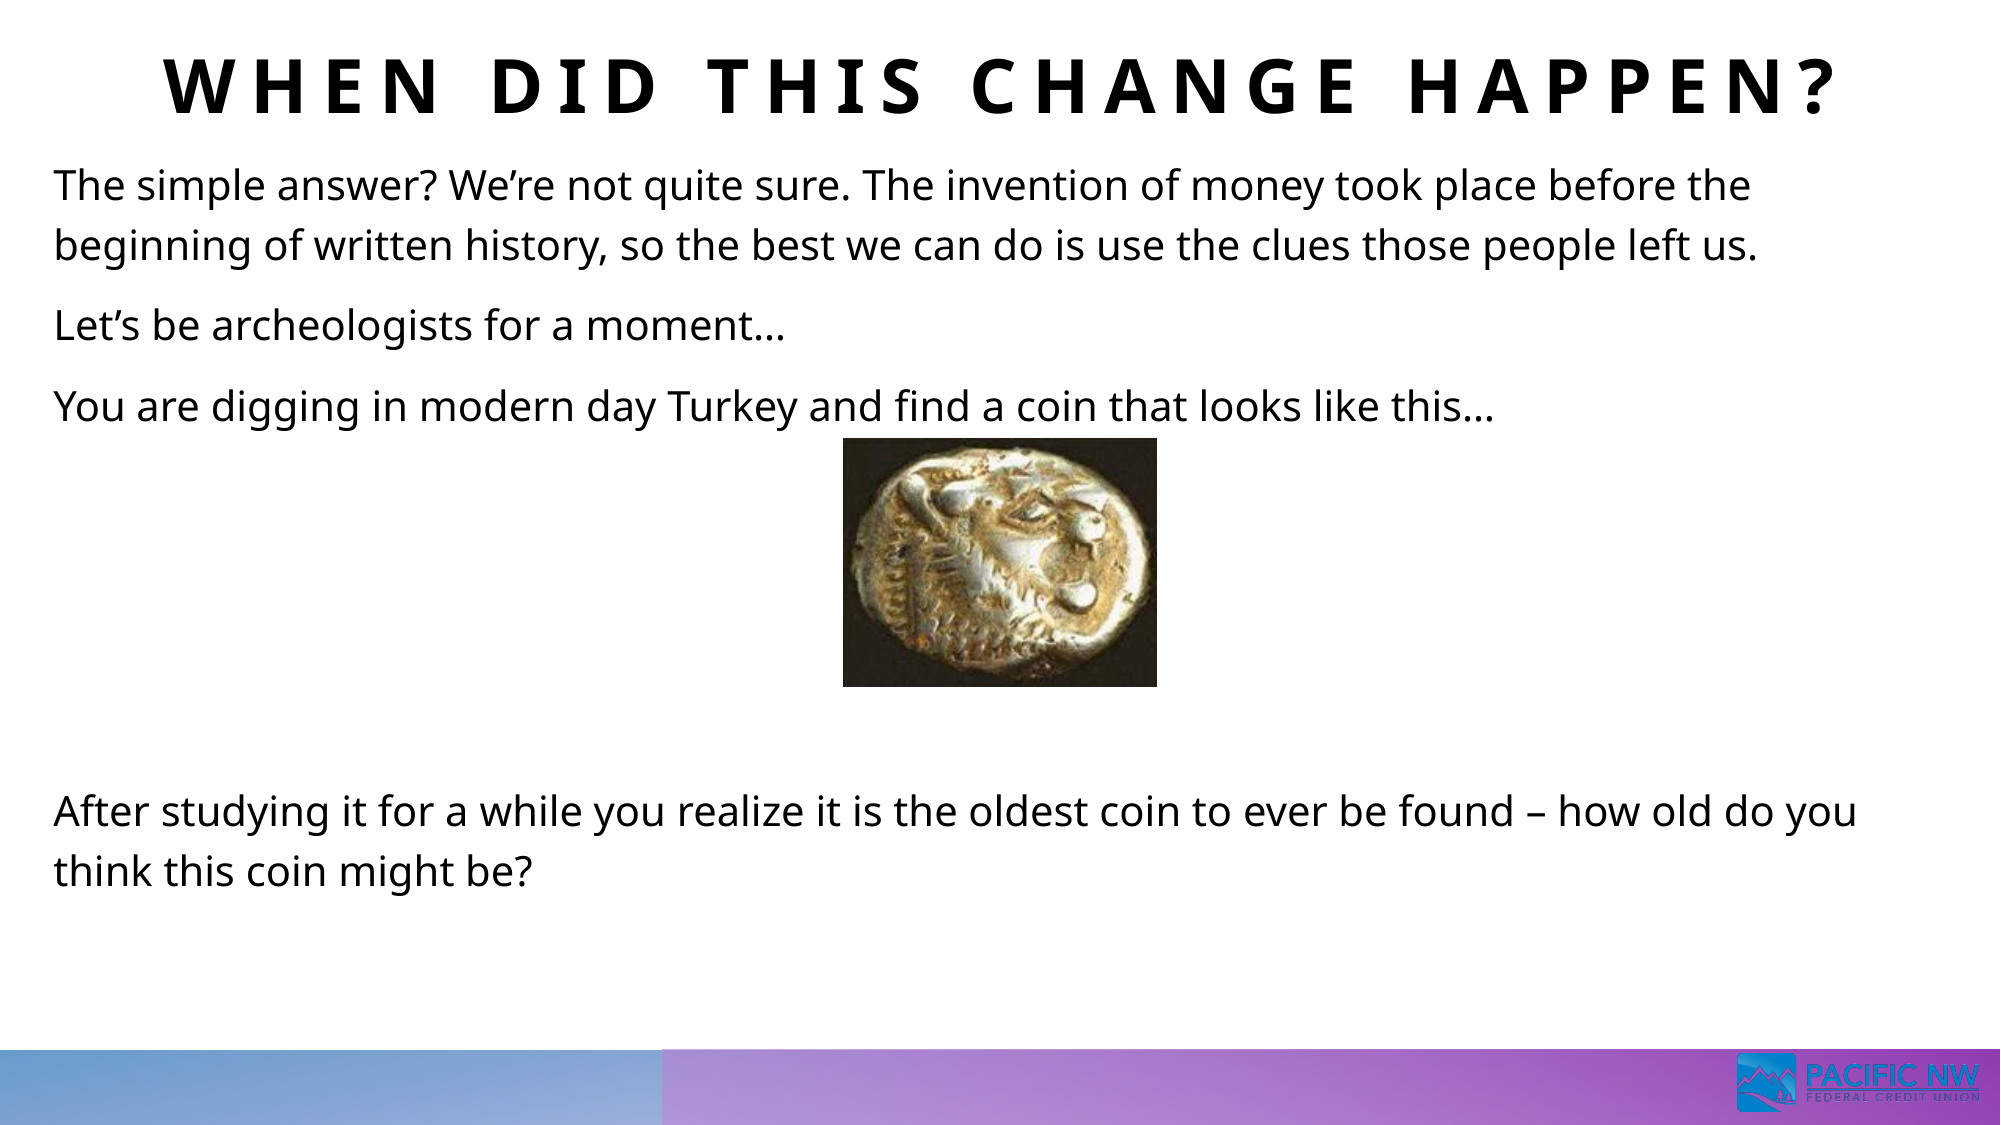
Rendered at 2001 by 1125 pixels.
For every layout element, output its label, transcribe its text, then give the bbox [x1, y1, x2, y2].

picture [1737, 1053, 1980, 1112]
list The simple answer? We’re not quite sure. The invention of money took place before the beginning of written history, so the best we can do is use the clues those people left us. Let’s be archeologists for a moment… You are digging in modern day Turkey and find a coin that looks like this… After studying it for a while you realize it is the oldest coin to ever be found – how old do you think this coin might be? [53, 148, 1905, 996]
title When did this change happen? [97, 42, 1903, 130]
picture [843, 438, 1157, 687]
